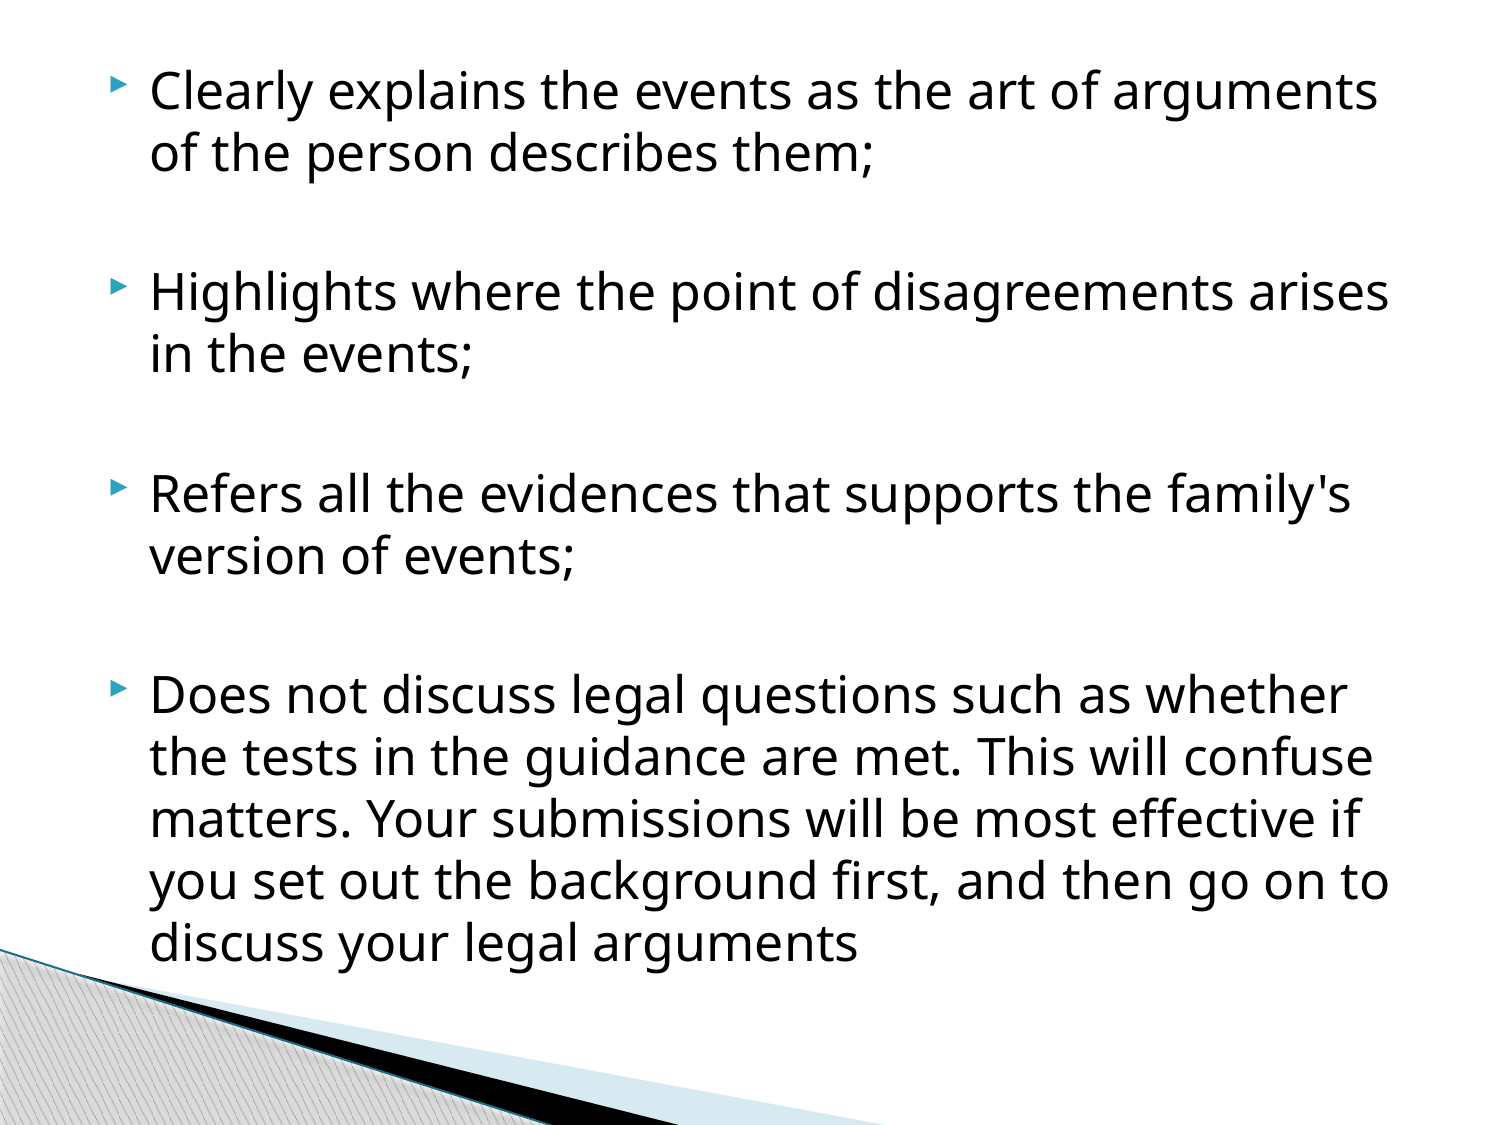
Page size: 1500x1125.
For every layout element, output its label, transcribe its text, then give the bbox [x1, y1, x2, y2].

list Clearly explains the events as the art of arguments of the person describes them; Highlights where the point of disagreements arises in the events; Refers all the evidences that supports the family's version of events; Does not discuss legal questions such as whether the tests in the guidance are met. This will confuse matters. Your submissions will be most effective if you set out the background first, and then go on to discuss your legal arguments [75, 50, 1425, 986]
